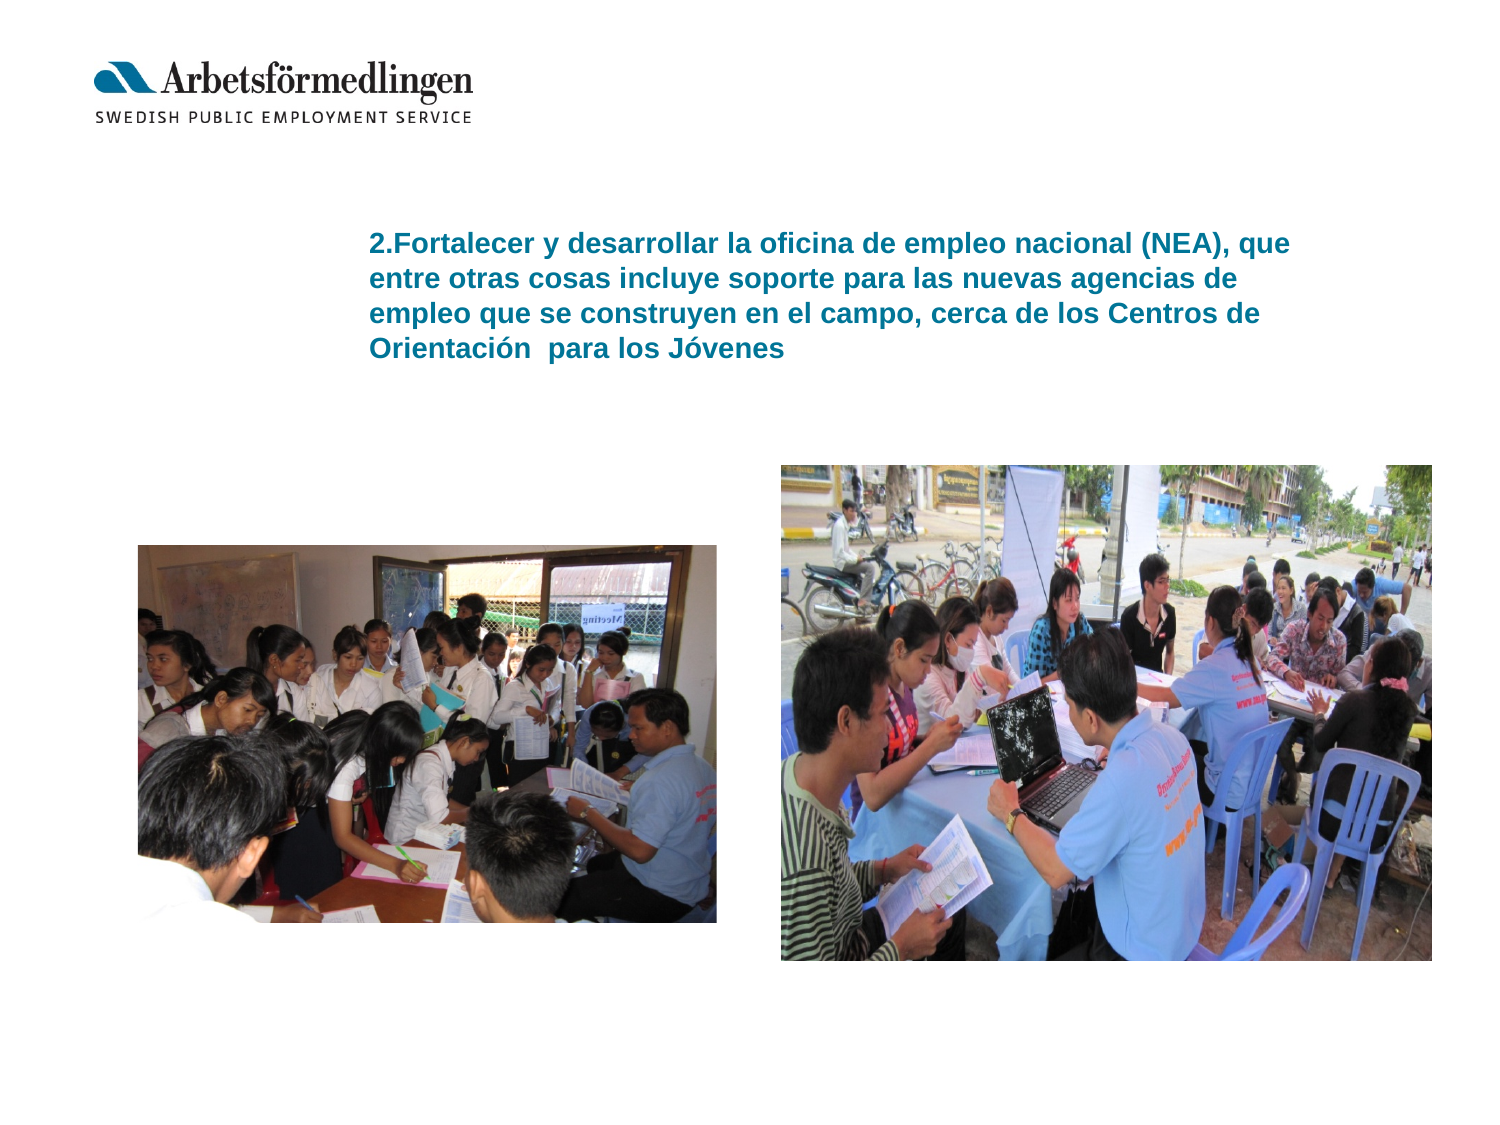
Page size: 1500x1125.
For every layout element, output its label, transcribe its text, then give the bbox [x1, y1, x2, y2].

picture [94, 61, 473, 123]
title 2.Fortalecer y desarrollar la oficina de empleo nacional (NEA), que entre otras cosas incluye soporte para las nuevas agencias de empleo que se construyen en el campo, cerca de los Centros de Orientación para los Jóvenes [369, 177, 1312, 365]
picture [780, 464, 1432, 961]
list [137, 544, 717, 923]
